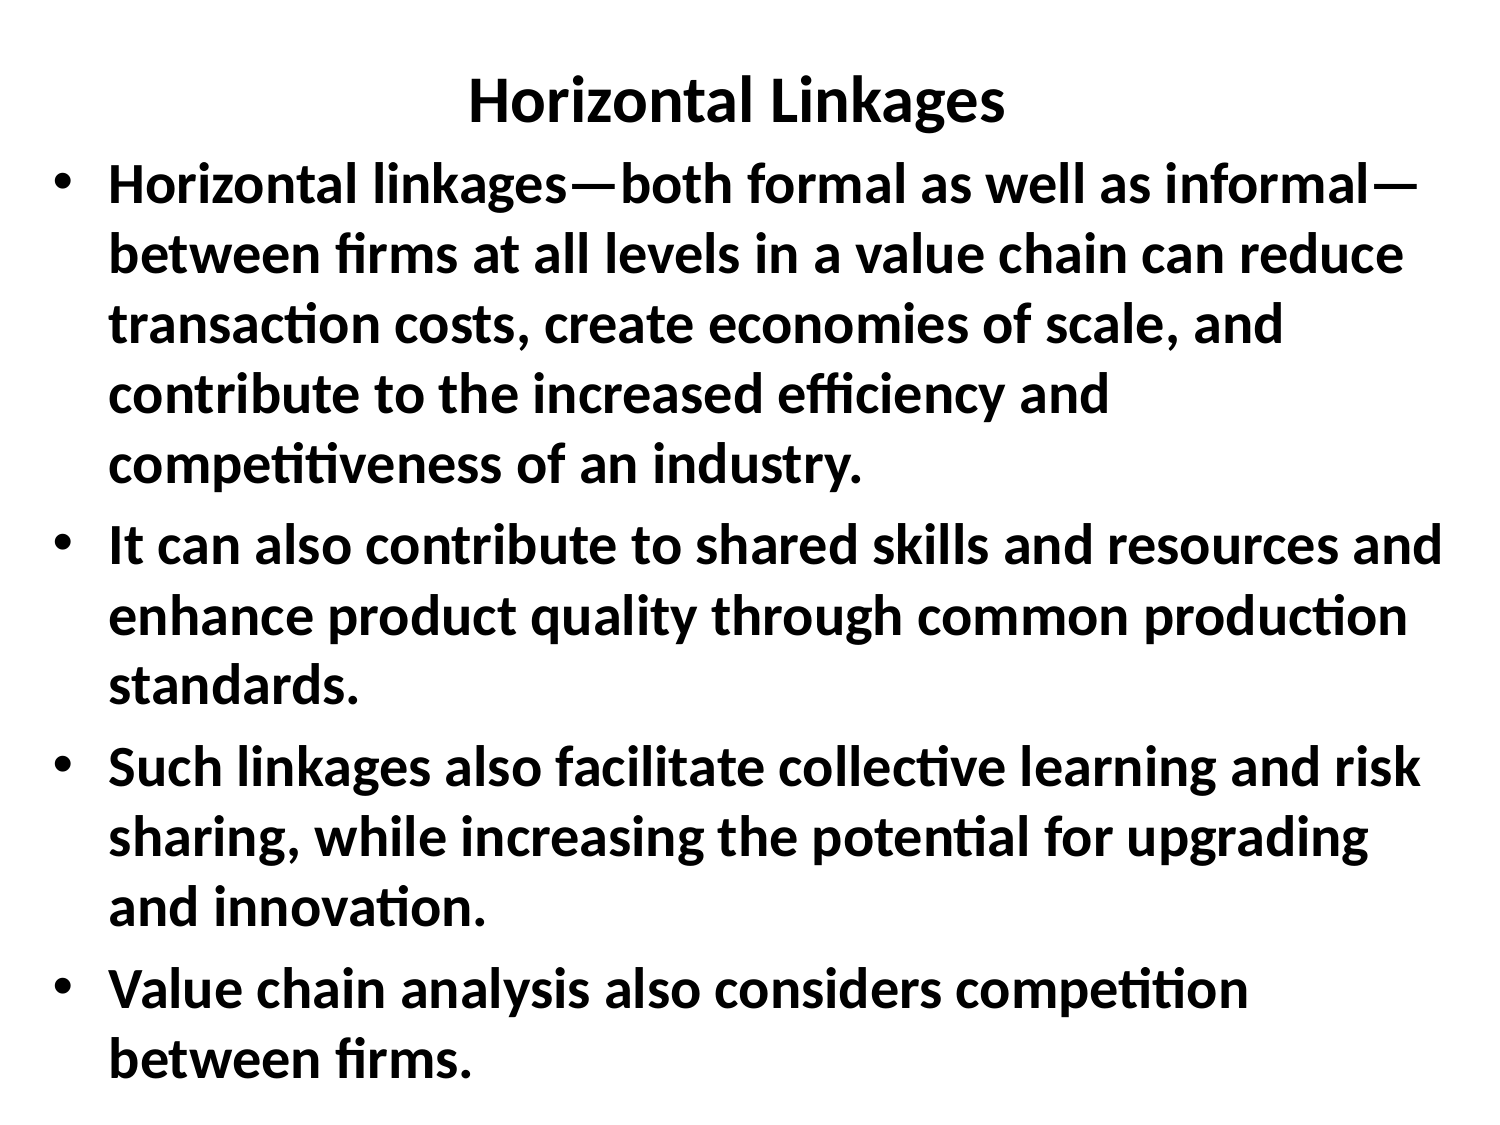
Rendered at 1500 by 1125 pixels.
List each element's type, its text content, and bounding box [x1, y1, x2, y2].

list Horizontal linkages—both formal as well as informal—between firms at all levels in a value chain can reduce transaction costs, create economies of scale, and contribute to the increased efficiency and competitiveness of an industry. It can also contribute to shared skills and resources and enhance product quality through common production standards. Such linkages also facilitate collective learning and risk sharing, while increasing the potential for upgrading and innovation. Value chain analysis also considers competition between firms. [37, 137, 1475, 1100]
title Horizontal Linkages [62, 24, 1413, 137]
